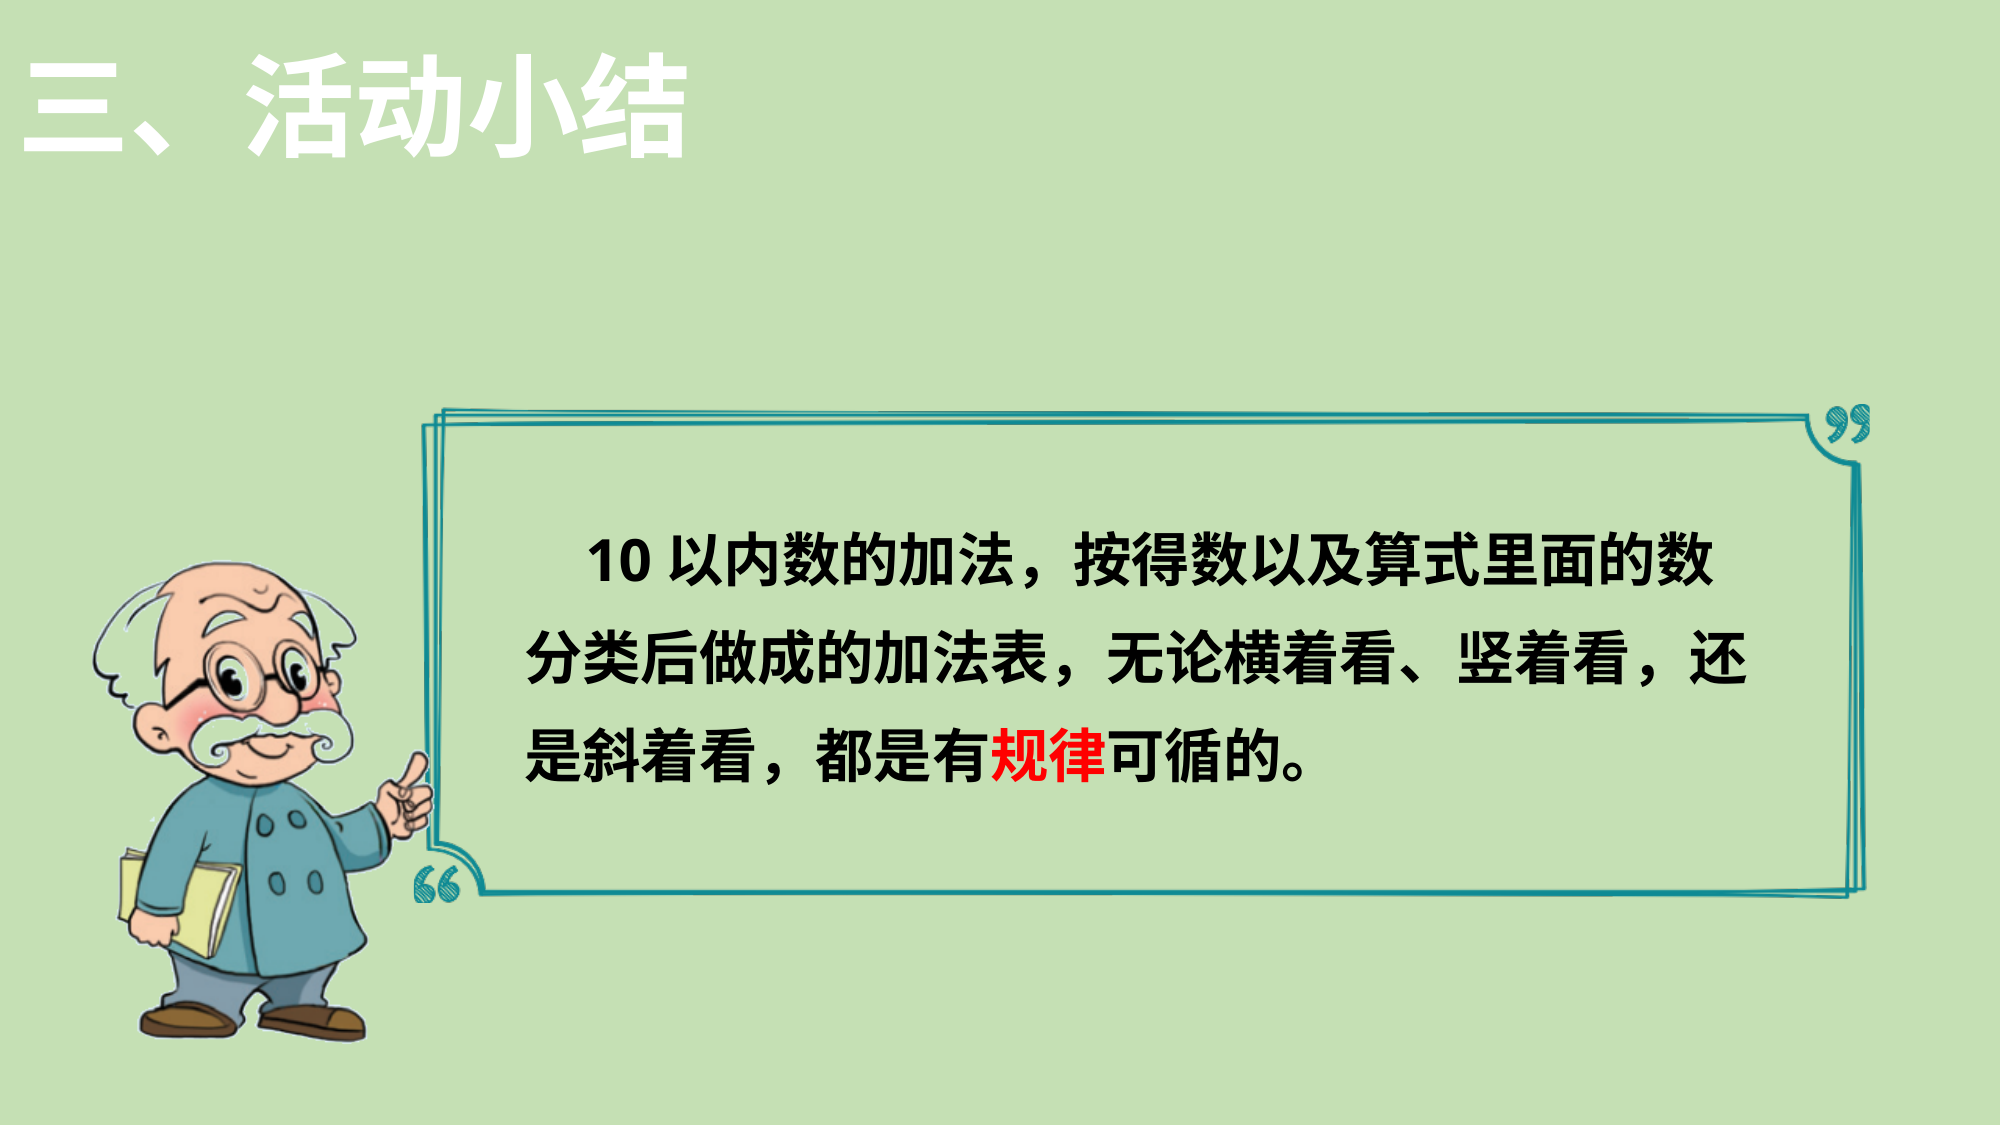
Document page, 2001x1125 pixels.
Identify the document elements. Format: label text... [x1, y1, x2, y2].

picture [82, 404, 1870, 1066]
text_box 三、活动小结 [2, 28, 756, 179]
